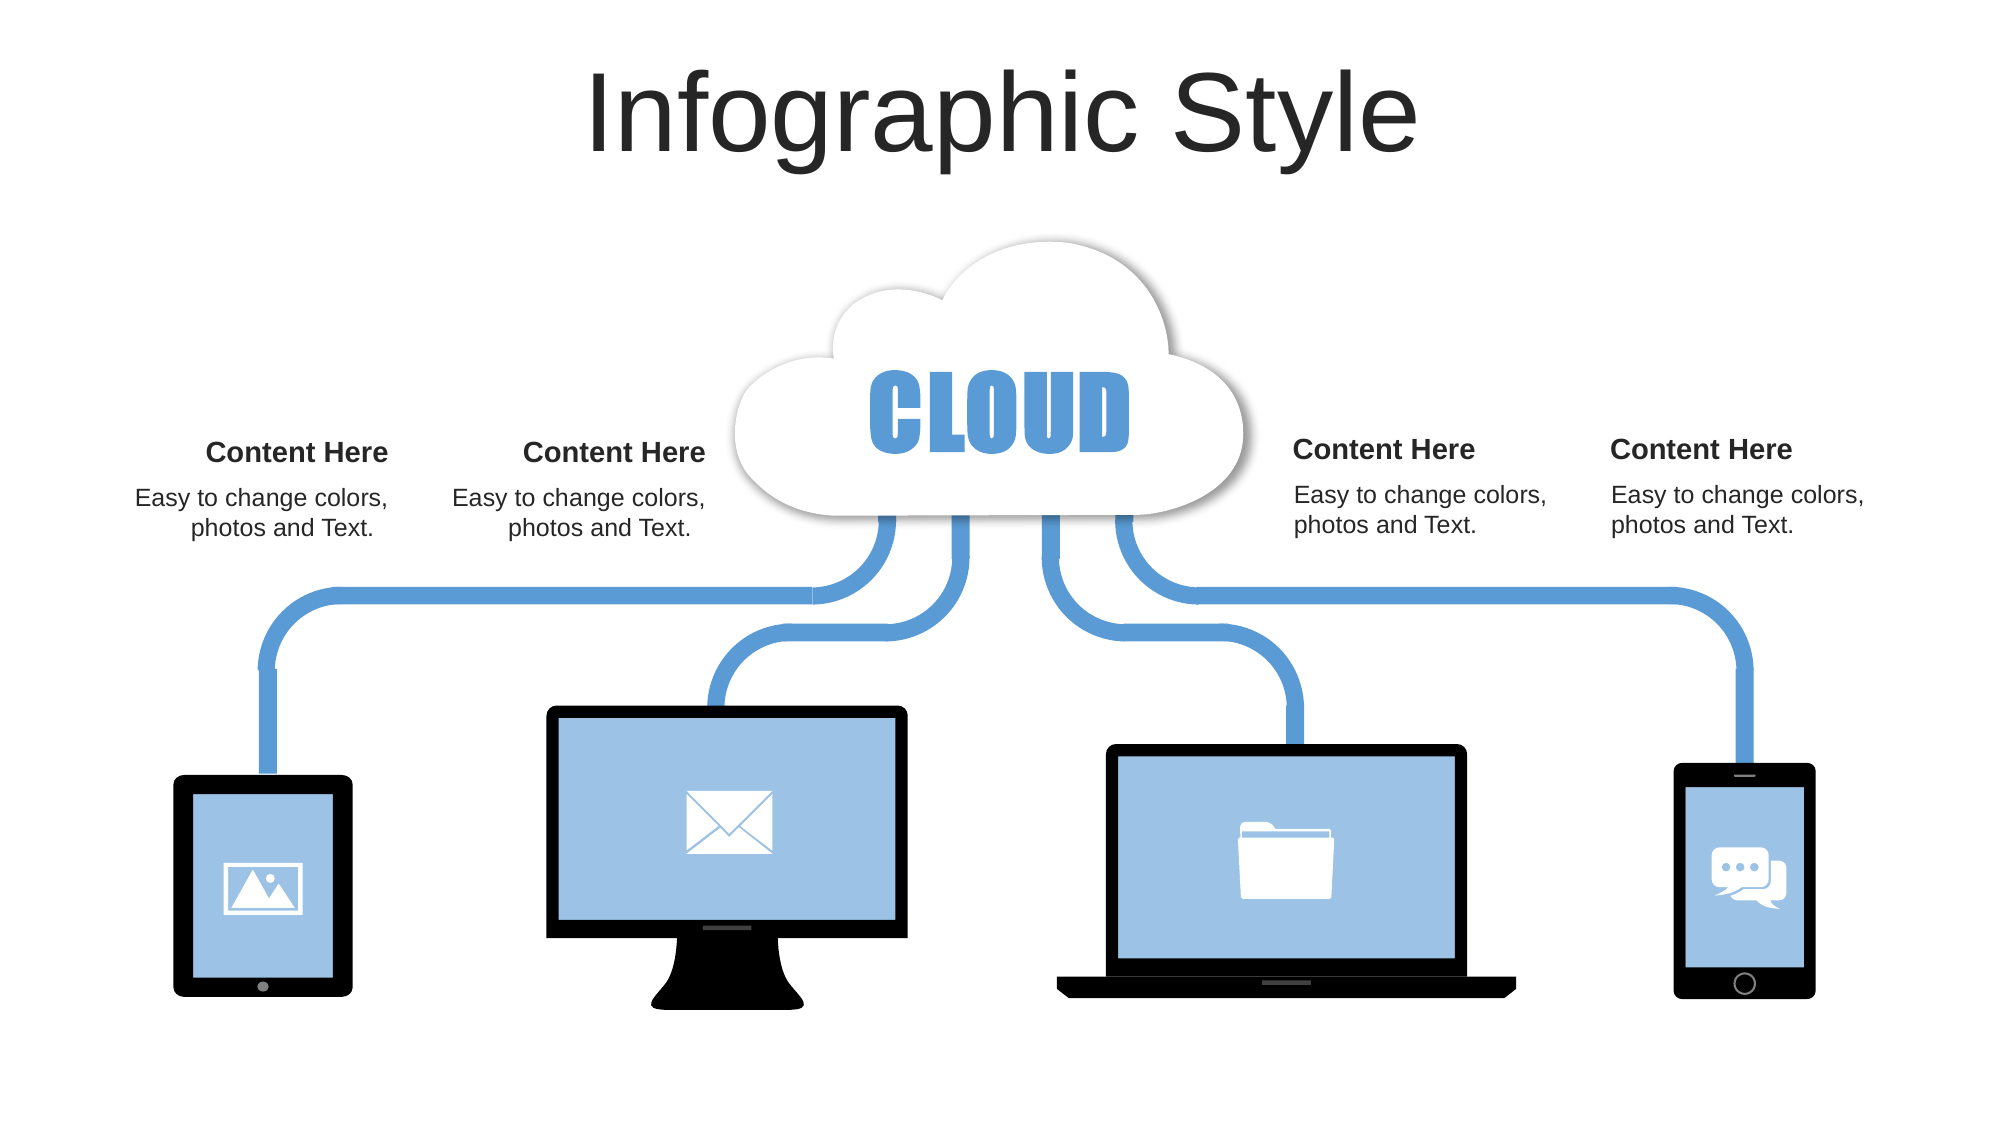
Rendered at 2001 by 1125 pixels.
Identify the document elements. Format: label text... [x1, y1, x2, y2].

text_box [173, 774, 353, 997]
list Infographic Style [53, 55, 1952, 175]
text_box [257, 436, 970, 792]
text_box [929, 369, 1018, 455]
text_box [1078, 370, 1130, 436]
text_box [733, 240, 1245, 517]
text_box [1277, 422, 1586, 547]
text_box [546, 705, 908, 1010]
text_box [1673, 762, 1816, 1000]
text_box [1041, 436, 1754, 792]
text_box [1056, 744, 1517, 999]
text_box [96, 425, 404, 550]
text_box [1023, 370, 1075, 454]
text_box [869, 369, 922, 436]
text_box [413, 425, 721, 550]
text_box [1595, 422, 1903, 547]
